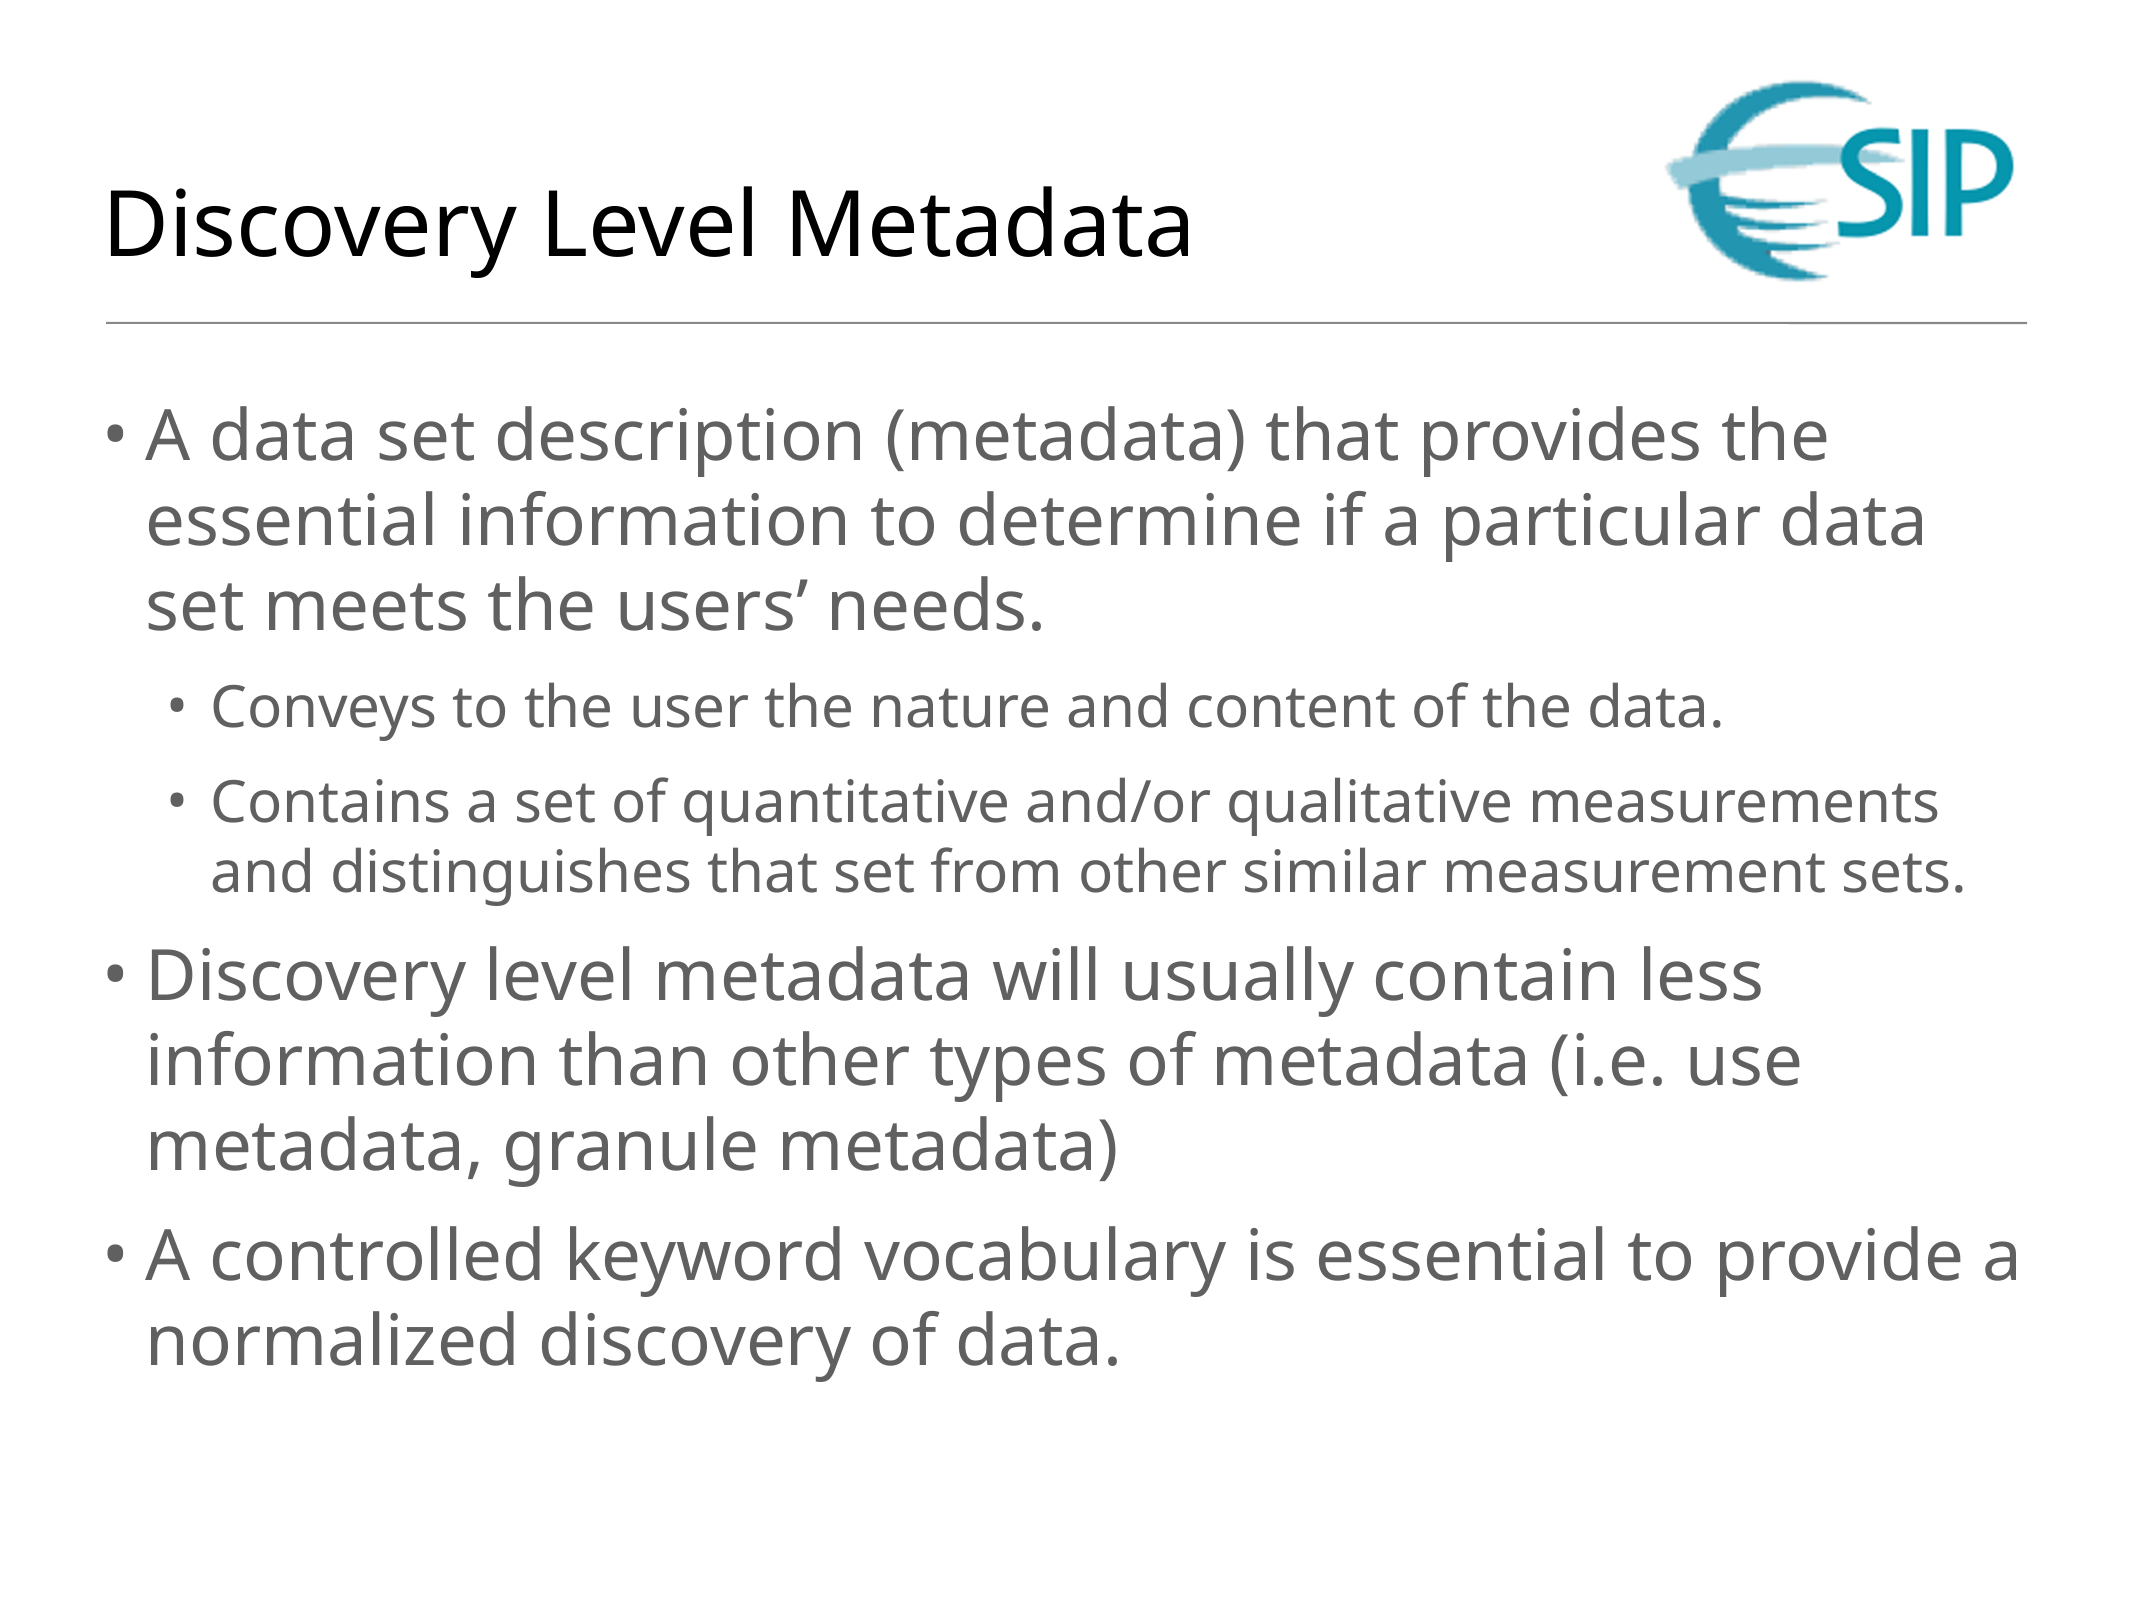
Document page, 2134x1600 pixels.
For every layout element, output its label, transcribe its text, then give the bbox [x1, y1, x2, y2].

list A data set description (metadata) that provides the essential information to determine if a particular data set meets the users’ needs. Conveys to the user the nature and content of the data. Contains a set of quantitative and/or qualitative measurements and distinguishes that set from other similar measurement sets. Discovery level metadata will usually contain less information than other types of metadata (i.e. use metadata, granule metadata) A controlled keyword vocabulary is essential to provide a normalized discovery of data. [93, 380, 2040, 1459]
title Discovery Level Metadata [93, 53, 2040, 284]
